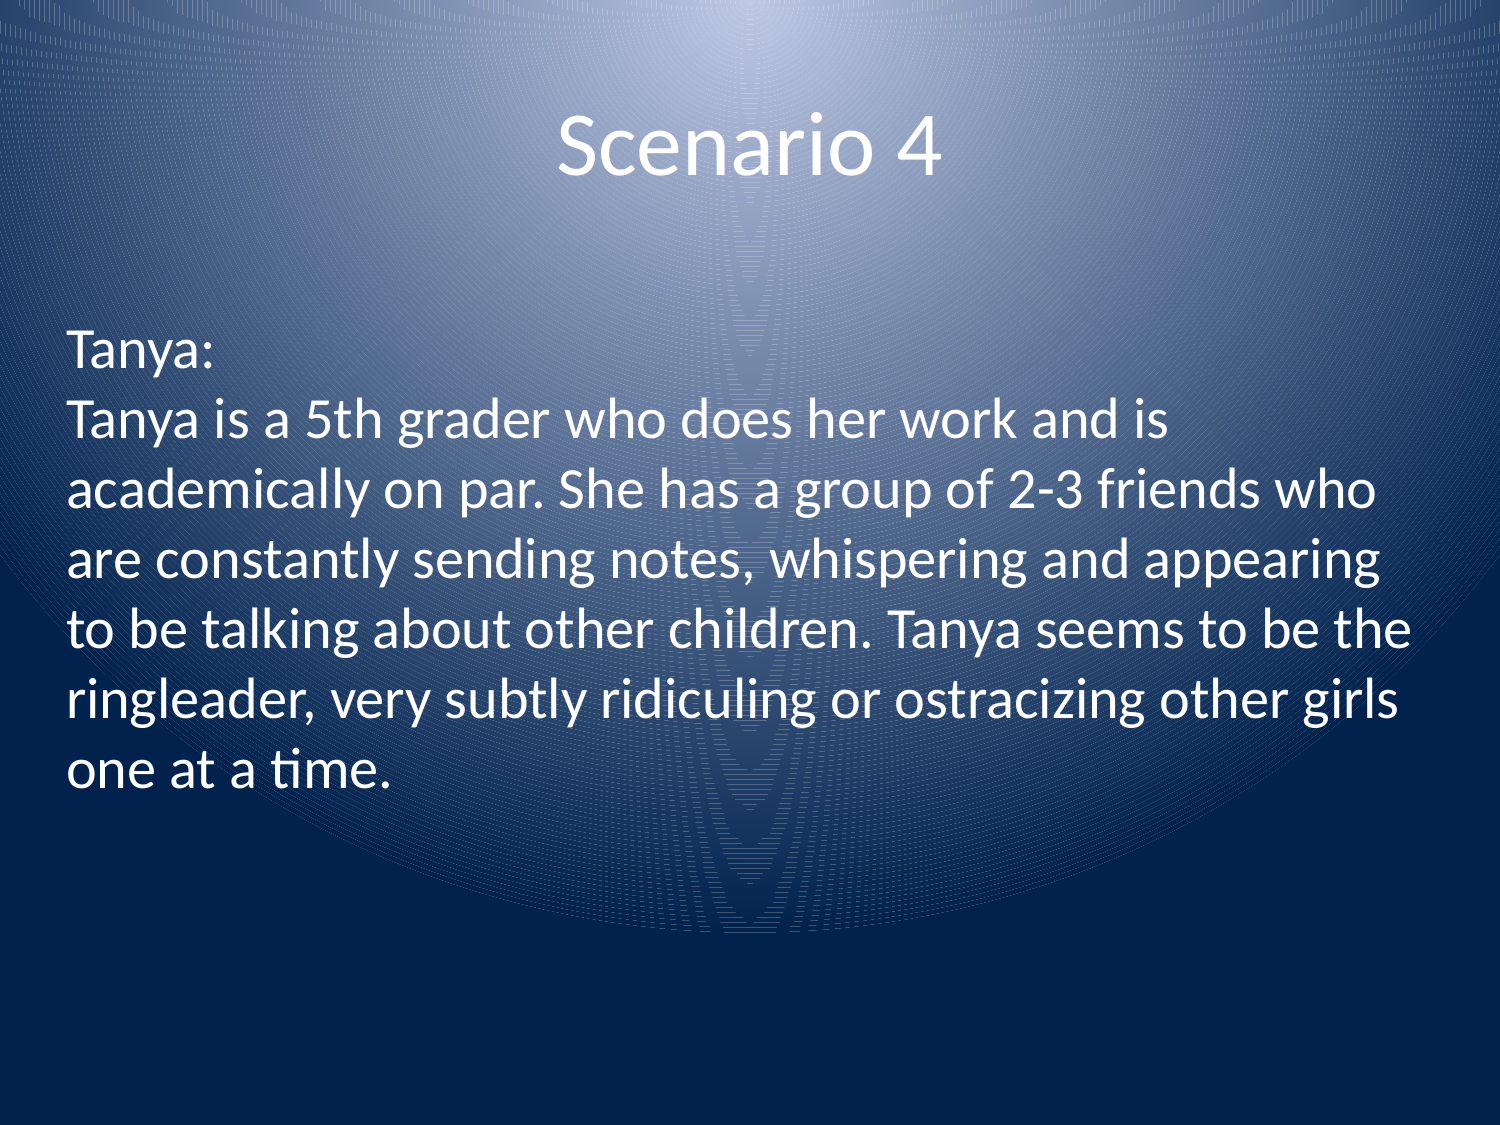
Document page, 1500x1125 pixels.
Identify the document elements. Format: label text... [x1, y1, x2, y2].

title Scenario 4 [75, 45, 1425, 233]
text_box Tanya: Tanya is a 5th grader who does her work and is academically on par. She has a group of 2-3 friends who are constantly sending notes, whispering and appearing to be talking about other children. Tanya seems to be the ringleader, very subtly ridiculing or ostracizing other girls one at a time. [51, 302, 1457, 808]
